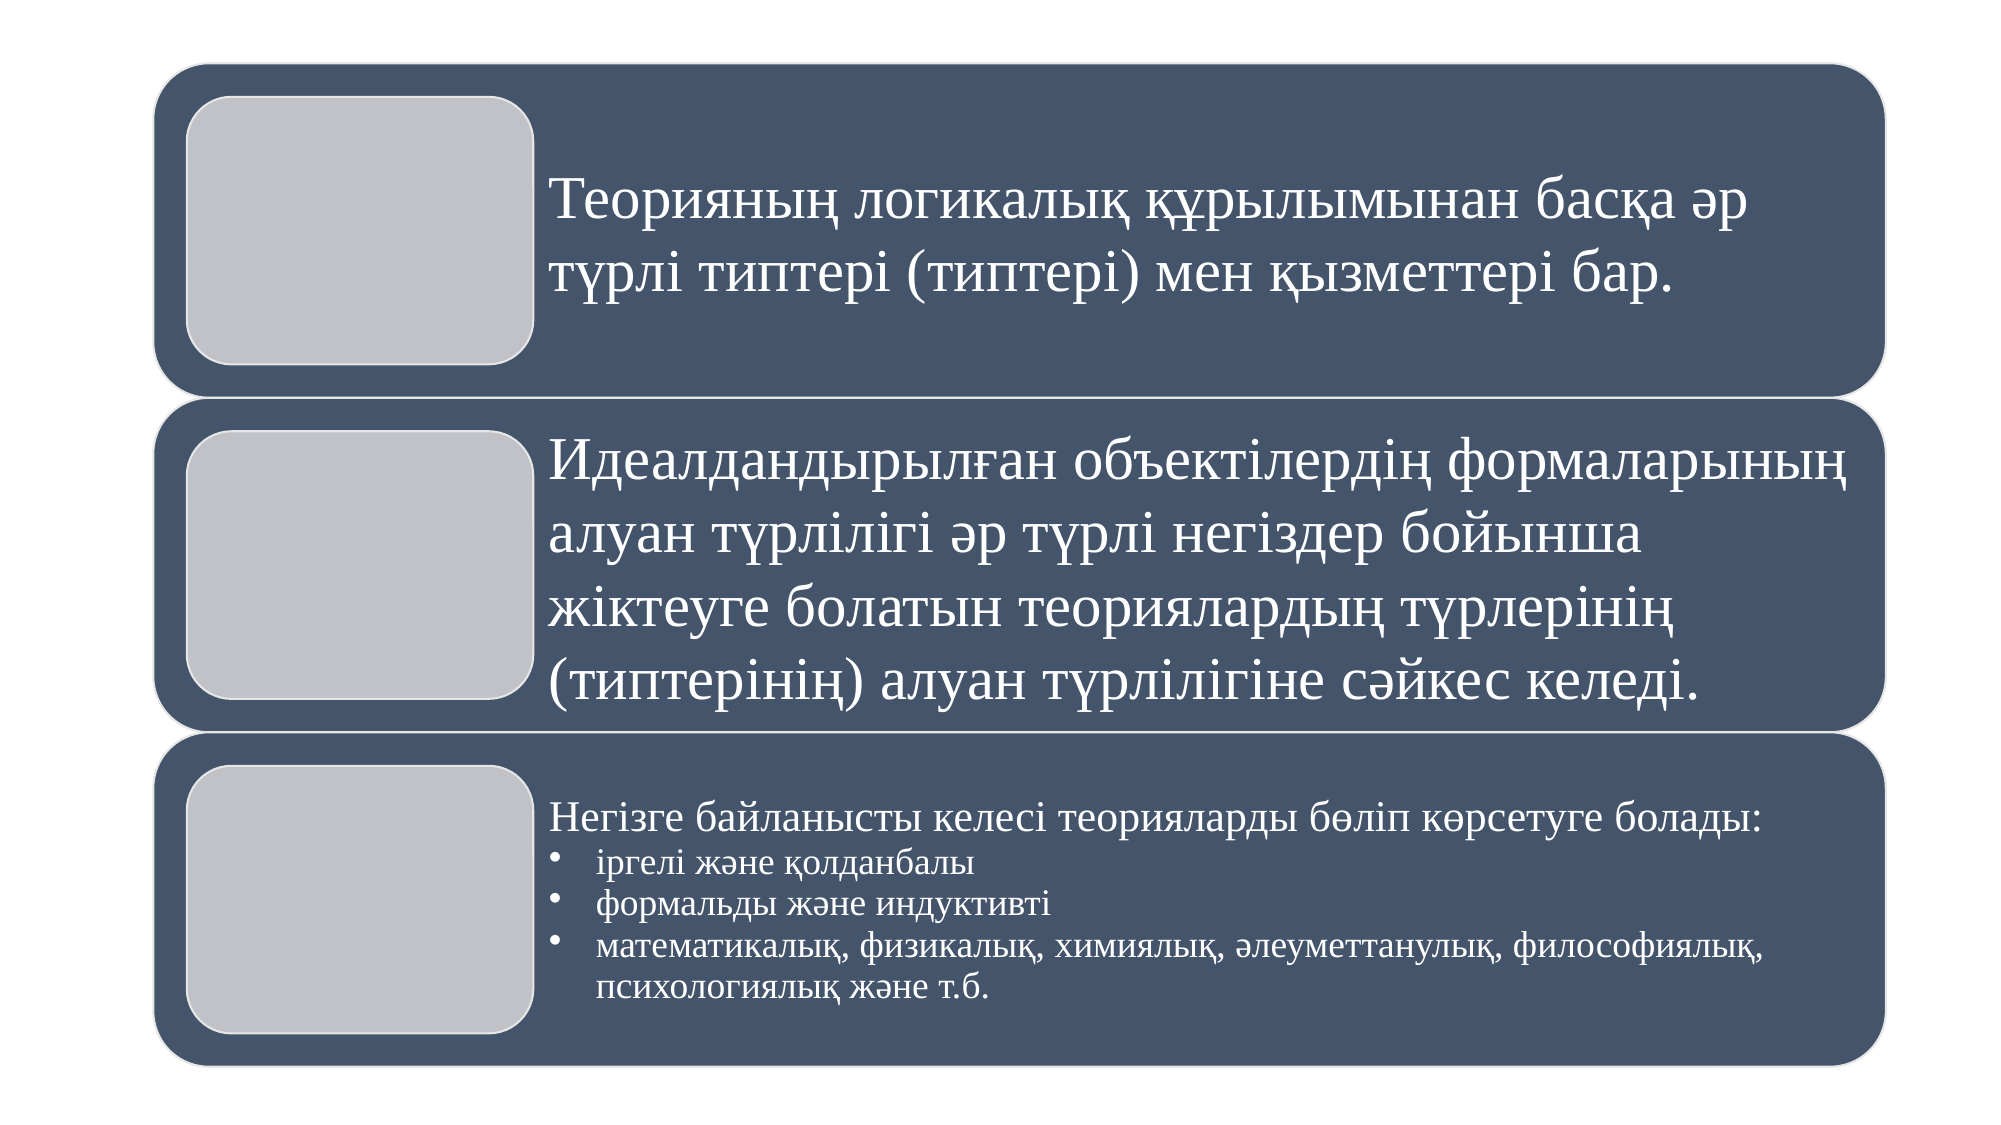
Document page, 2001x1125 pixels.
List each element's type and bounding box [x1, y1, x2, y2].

list [153, 63, 1886, 1067]
